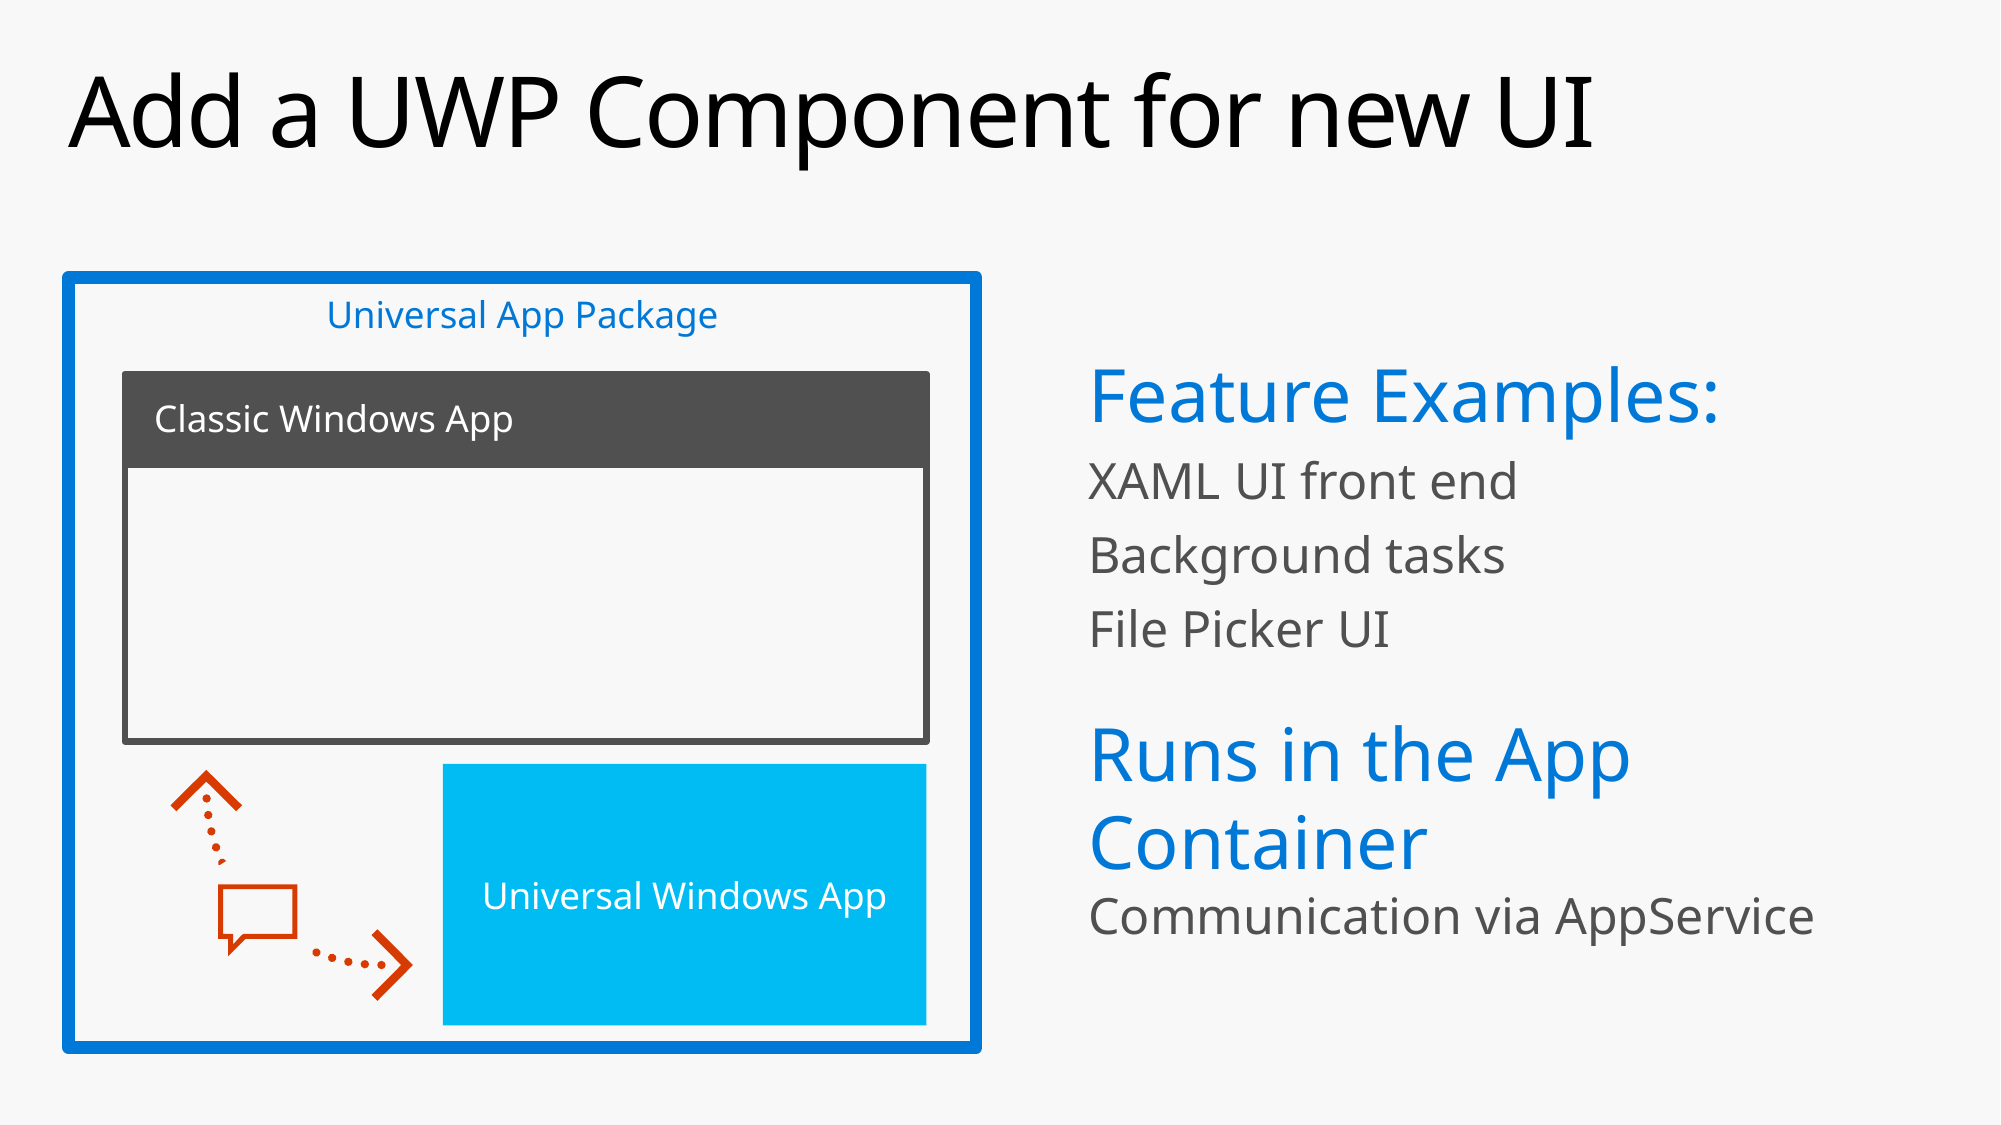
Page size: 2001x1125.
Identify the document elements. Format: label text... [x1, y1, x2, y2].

text_box [374, 939, 408, 998]
text_box Universal App Package [68, 276, 977, 1049]
text_box [206, 789, 382, 966]
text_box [194, 853, 318, 977]
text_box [124, 373, 927, 742]
text_box Feature Examples: XAML UI front end Background tasks File Picker UI Runs in the App Container Communication via AppService [1073, 341, 1922, 952]
title Add a UWP Component for new UI [44, 47, 1957, 196]
text_box [173, 775, 220, 809]
